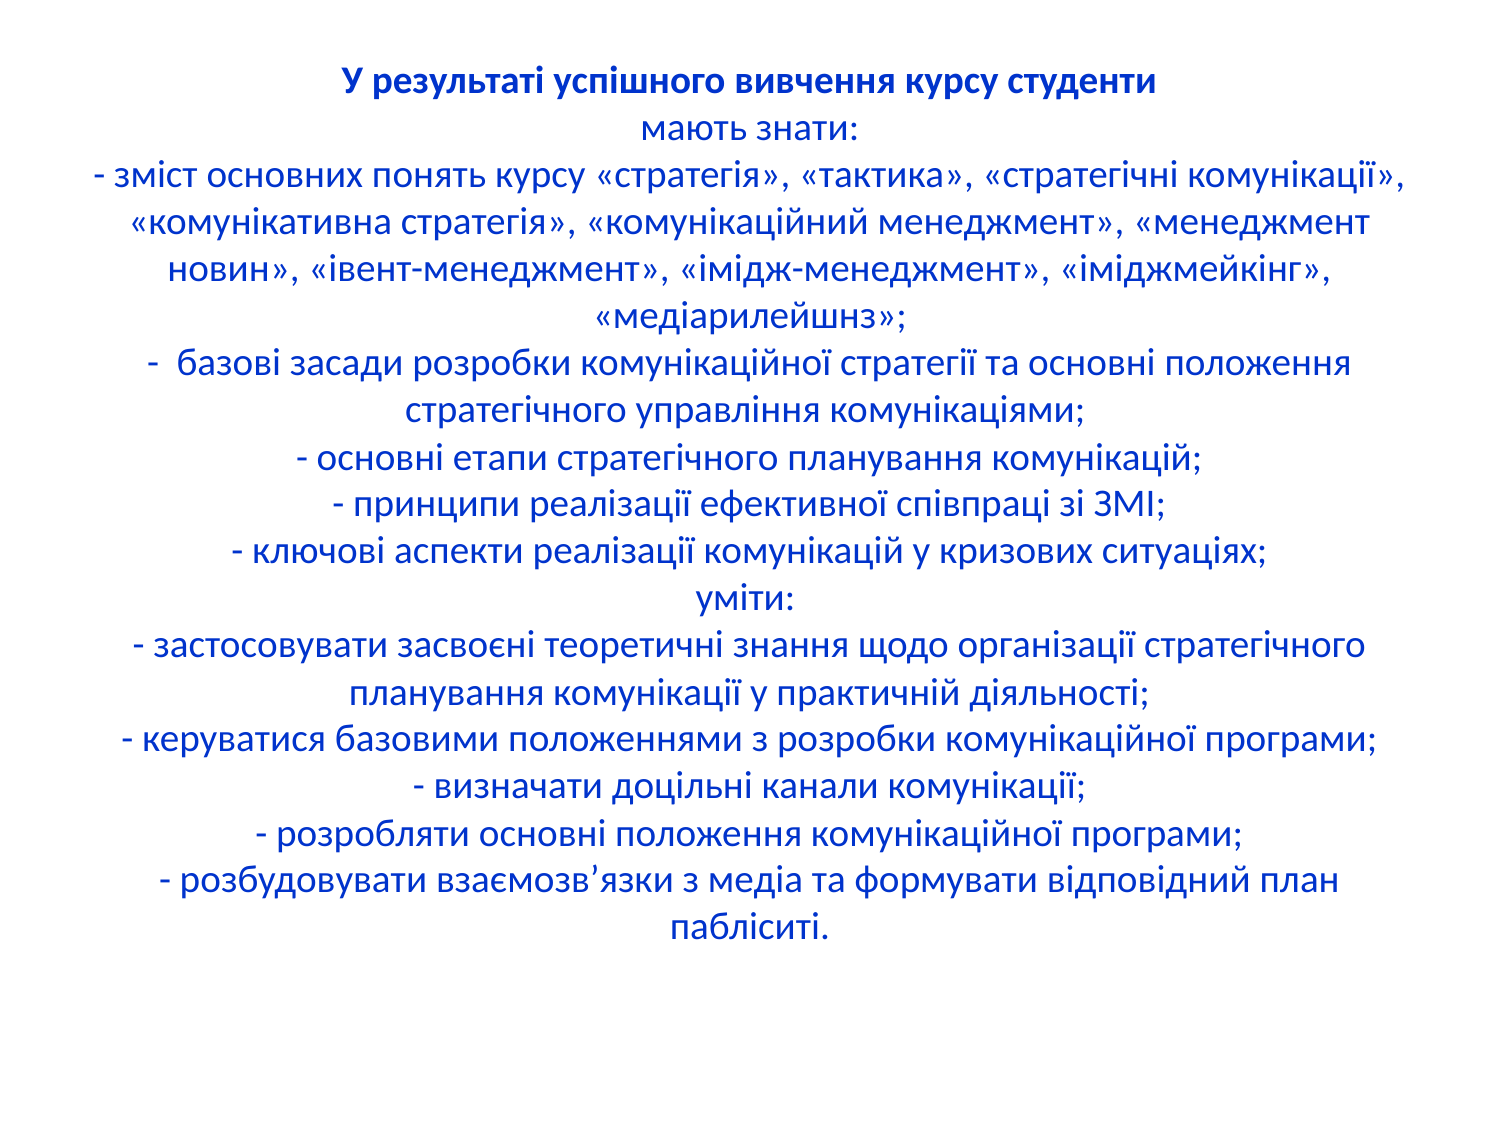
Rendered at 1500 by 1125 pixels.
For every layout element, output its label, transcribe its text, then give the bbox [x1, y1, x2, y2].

title У результаті успішного вивчення курсу студенти мають знати: - зміст основних понять курсу «стратегія», «тактика», «стратегічні комунікації», «комунікативна стратегія», «комунікаційний менеджмент», «менеджмент новин», «івент-менеджмент», «імідж-менеджмент», «іміджмейкінг», «медіарилейшнз»; - базові засади розробки комунікаційної стратегії та основні положення стратегічного управління комунікаціями; - основні етапи стратегічного планування комунікацій; - принципи реалізації ефективної співпраці зі ЗМІ; - ключові аспекти реалізації комунікацій у кризових ситуаціях; уміти: - застосовувати засвоєні теоретичні знання щодо організації стратегічного планування комунікації у практичній діяльності; - керуватися базовими положеннями з розробки комунікаційної програми; - визначати доцільні канали комунікації; - розробляти основні положення комунікаційної програми; - розбудовувати взаємозв’язки з медіа та формувати відповідний план пабліситі. [75, 45, 1425, 1000]
